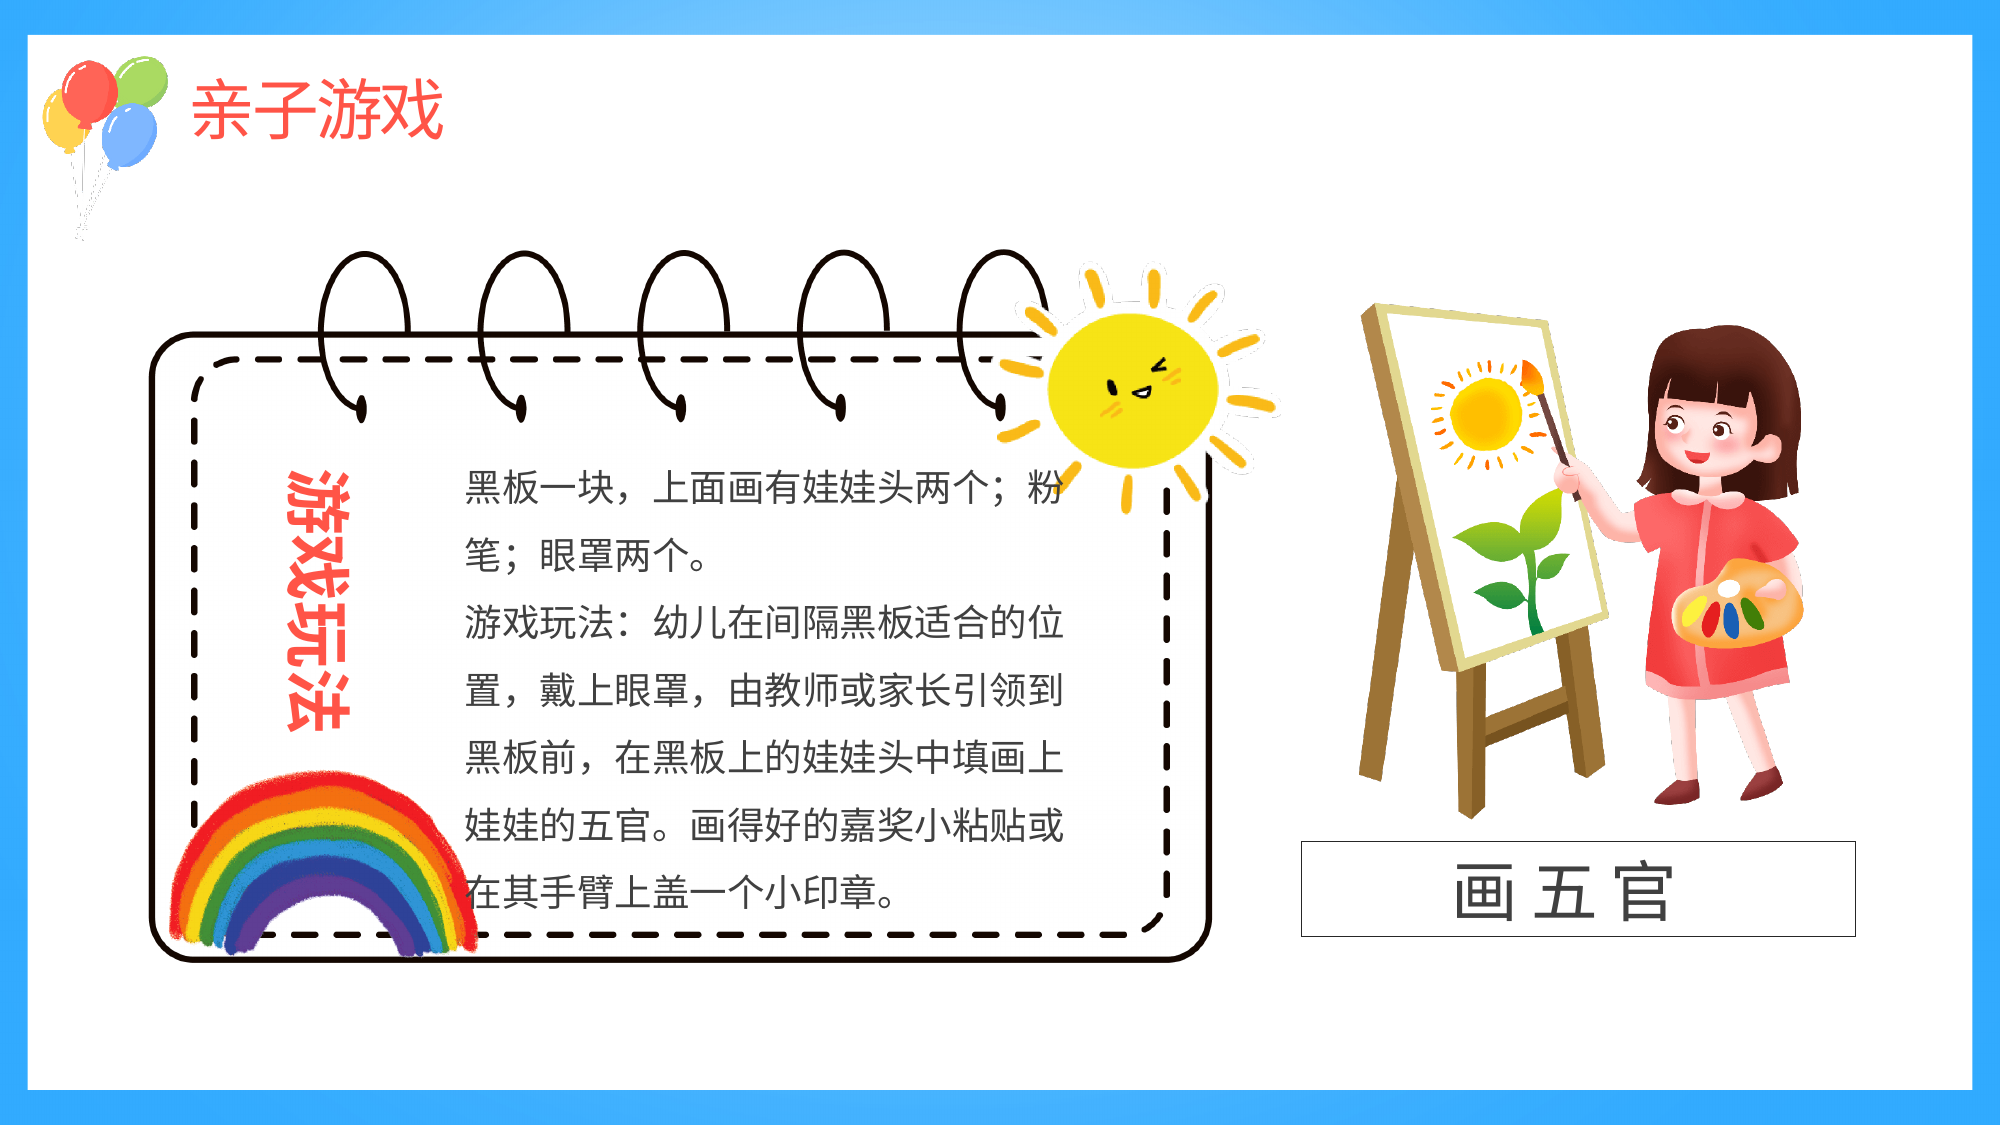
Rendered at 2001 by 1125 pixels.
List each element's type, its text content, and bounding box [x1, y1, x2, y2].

text_box 画五官 [1360, 847, 1856, 937]
picture [0, 0, 2000, 1125]
